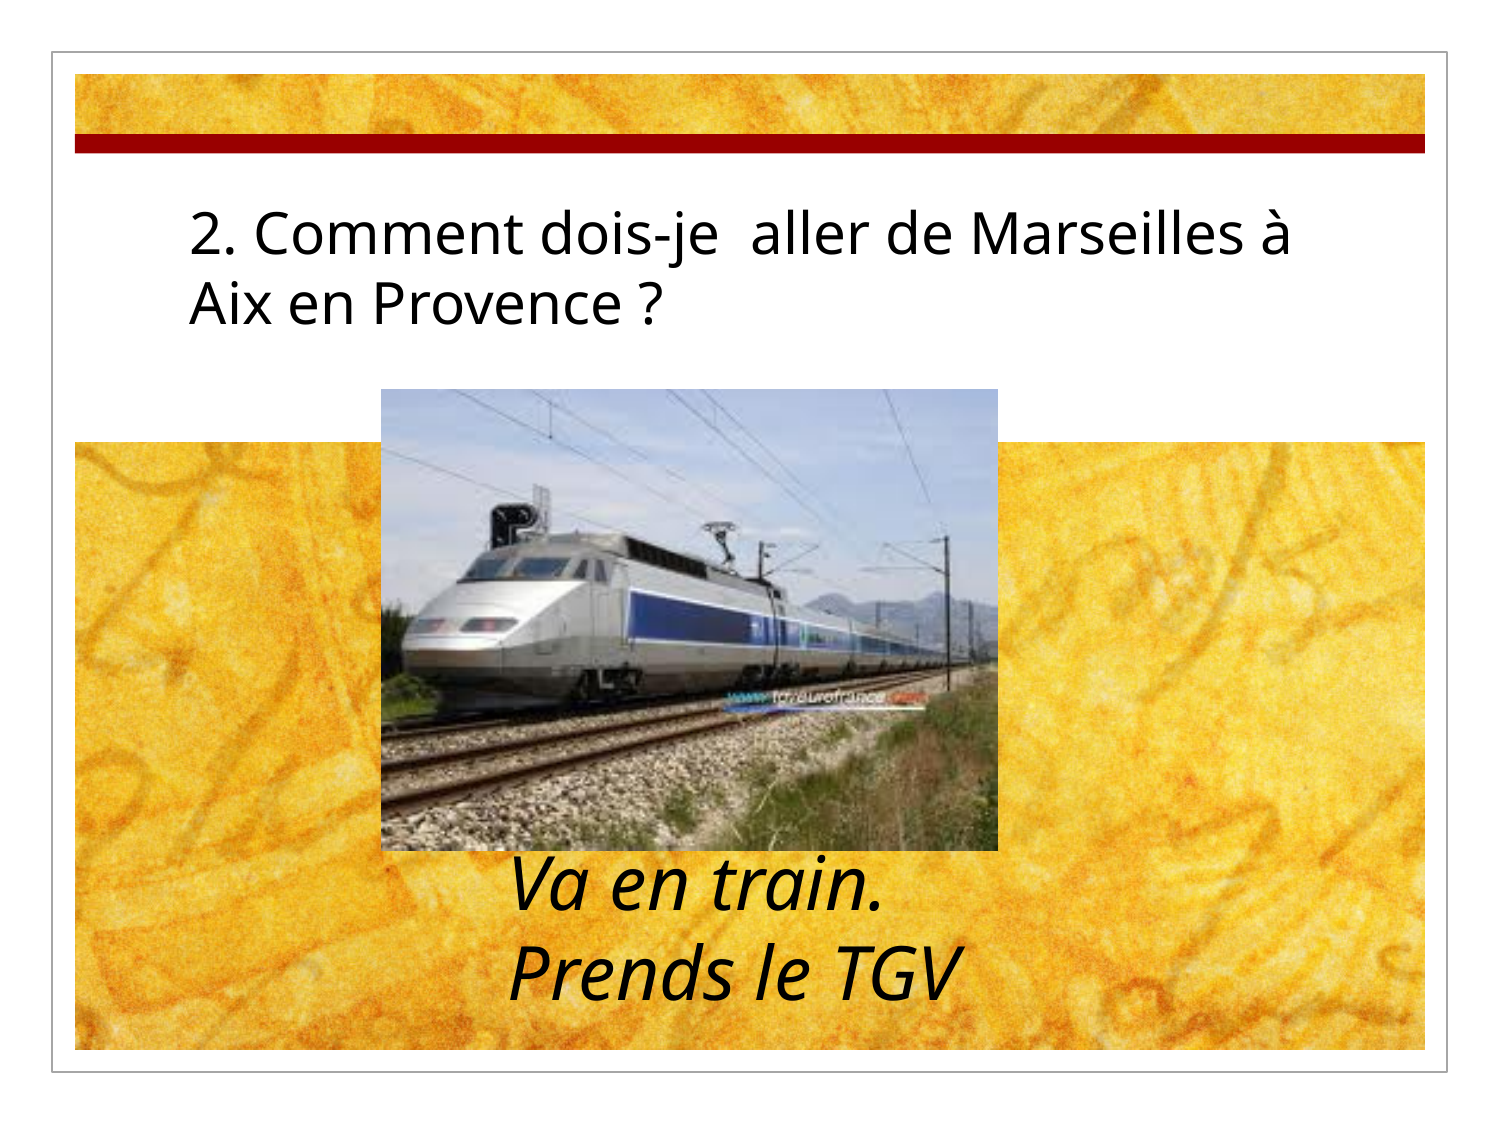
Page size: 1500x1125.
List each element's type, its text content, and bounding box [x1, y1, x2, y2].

text_box Va en train. Prends le TGV [493, 827, 1034, 1023]
picture [75, 388, 1425, 1050]
text_box 2. Comment dois-je aller de Marseilles à Aix en Provence ? [175, 188, 1356, 414]
picture [75, 74, 1425, 134]
